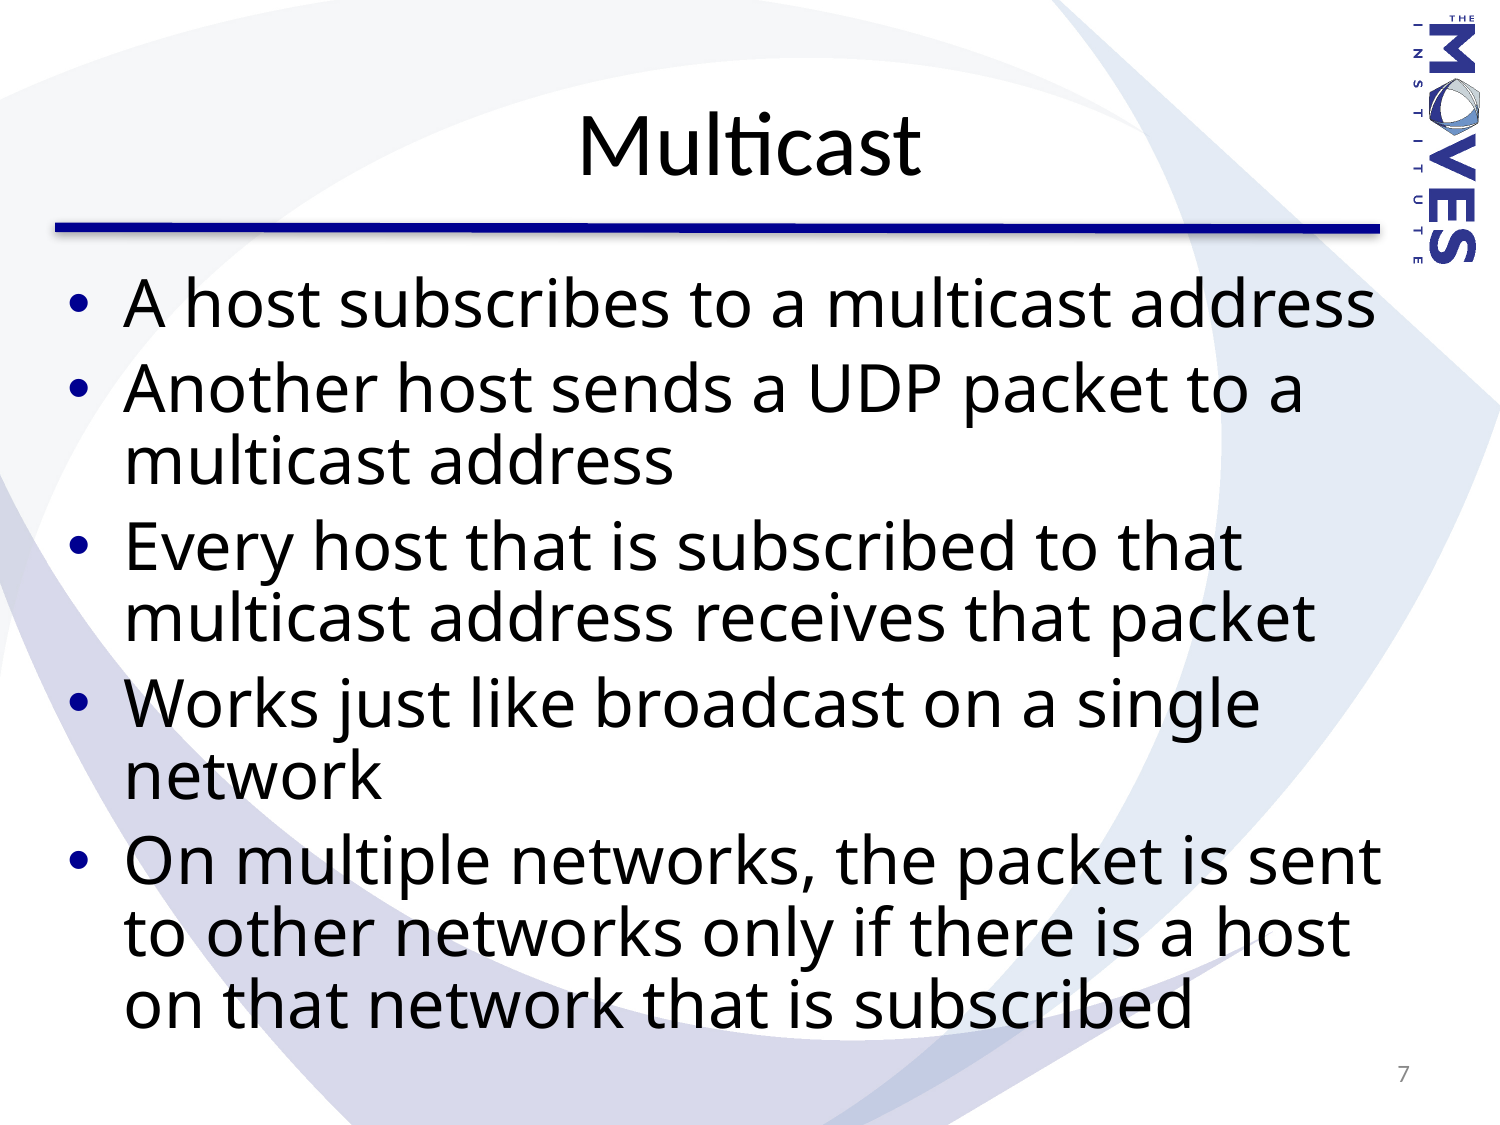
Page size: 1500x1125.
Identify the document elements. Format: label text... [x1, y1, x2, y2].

list A host subscribes to a multicast address Another host sends a UDP packet to a multicast address Every host that is subscribed to that multicast address receives that packet Works just like broadcast on a single network On multiple networks, the packet is sent to other networks only if there is a host on that network that is subscribed [52, 262, 1454, 1005]
picture [0, 0, 1500, 1125]
title Multicast [75, 45, 1425, 233]
slide_number 7 [1074, 1042, 1425, 1103]
